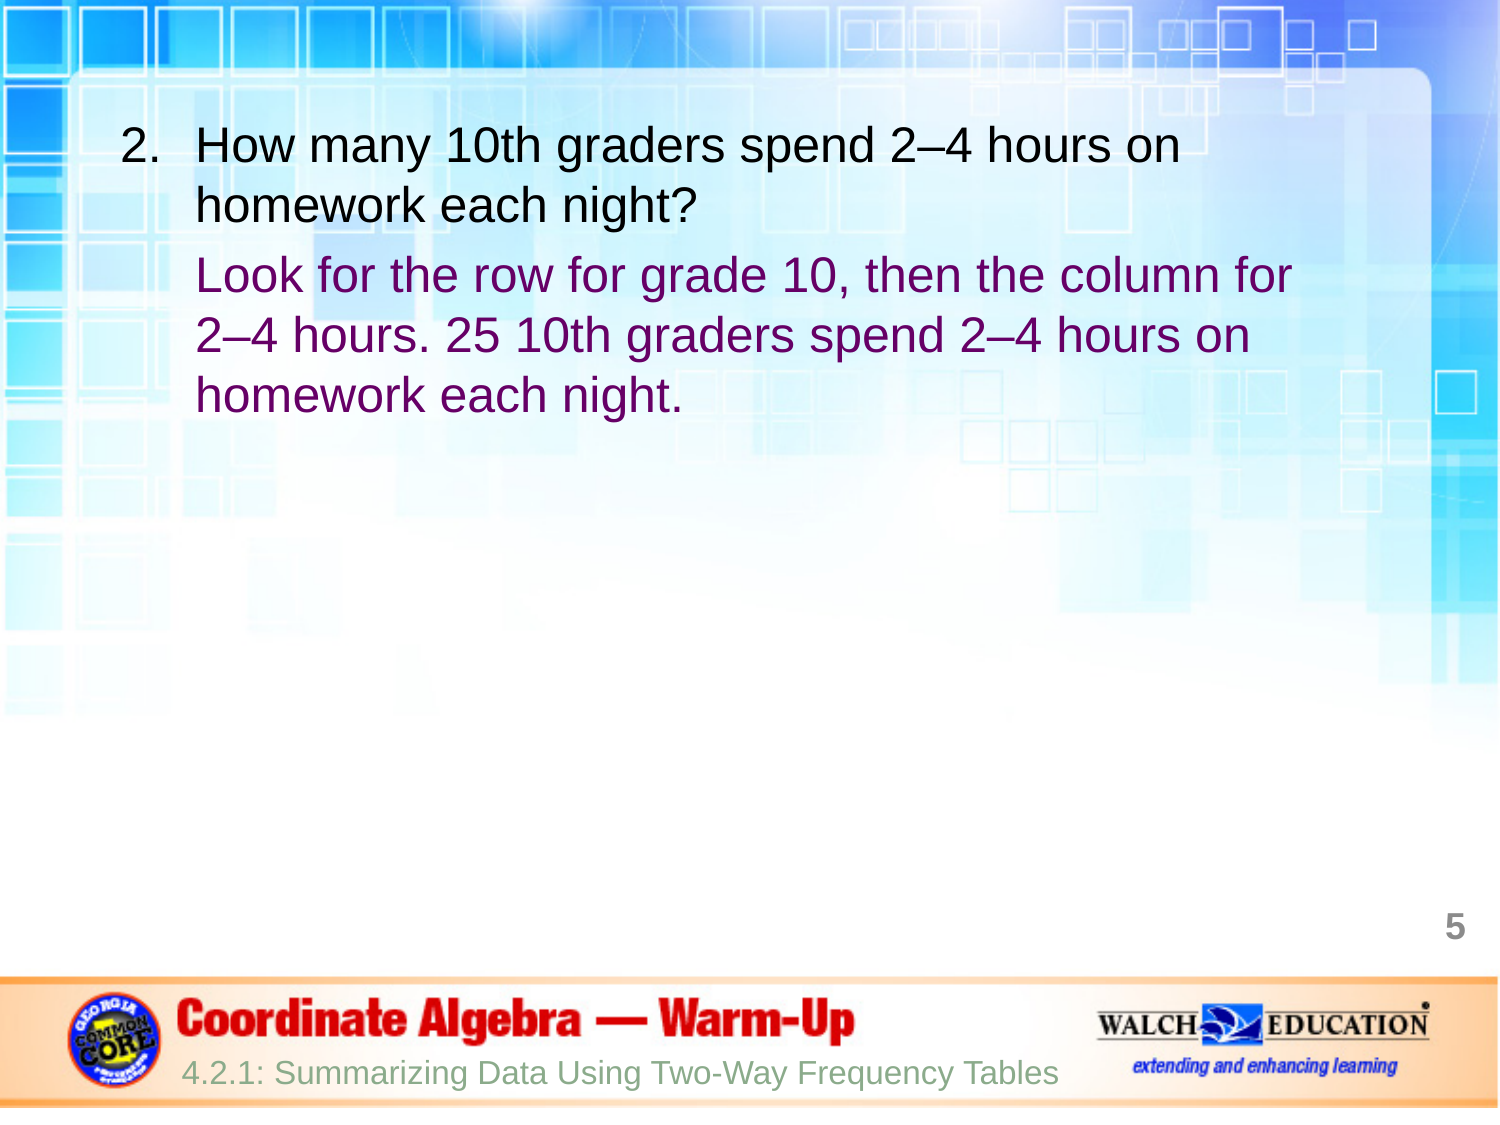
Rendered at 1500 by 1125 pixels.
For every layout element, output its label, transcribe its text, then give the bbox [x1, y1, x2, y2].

subtitle How many 10th graders spend 2–4 hours on homework each night? Look for the row for grade 10, then the column for 2–4 hours. 25 10th graders spend 2–4 hours on homework each night. [105, 105, 1394, 925]
picture [0, 0, 1500, 1108]
footer 4.2.1: Summarizing Data Using Two-Way Frequency Tables [166, 1048, 1088, 1094]
slide_number 5 [1361, 901, 1481, 949]
